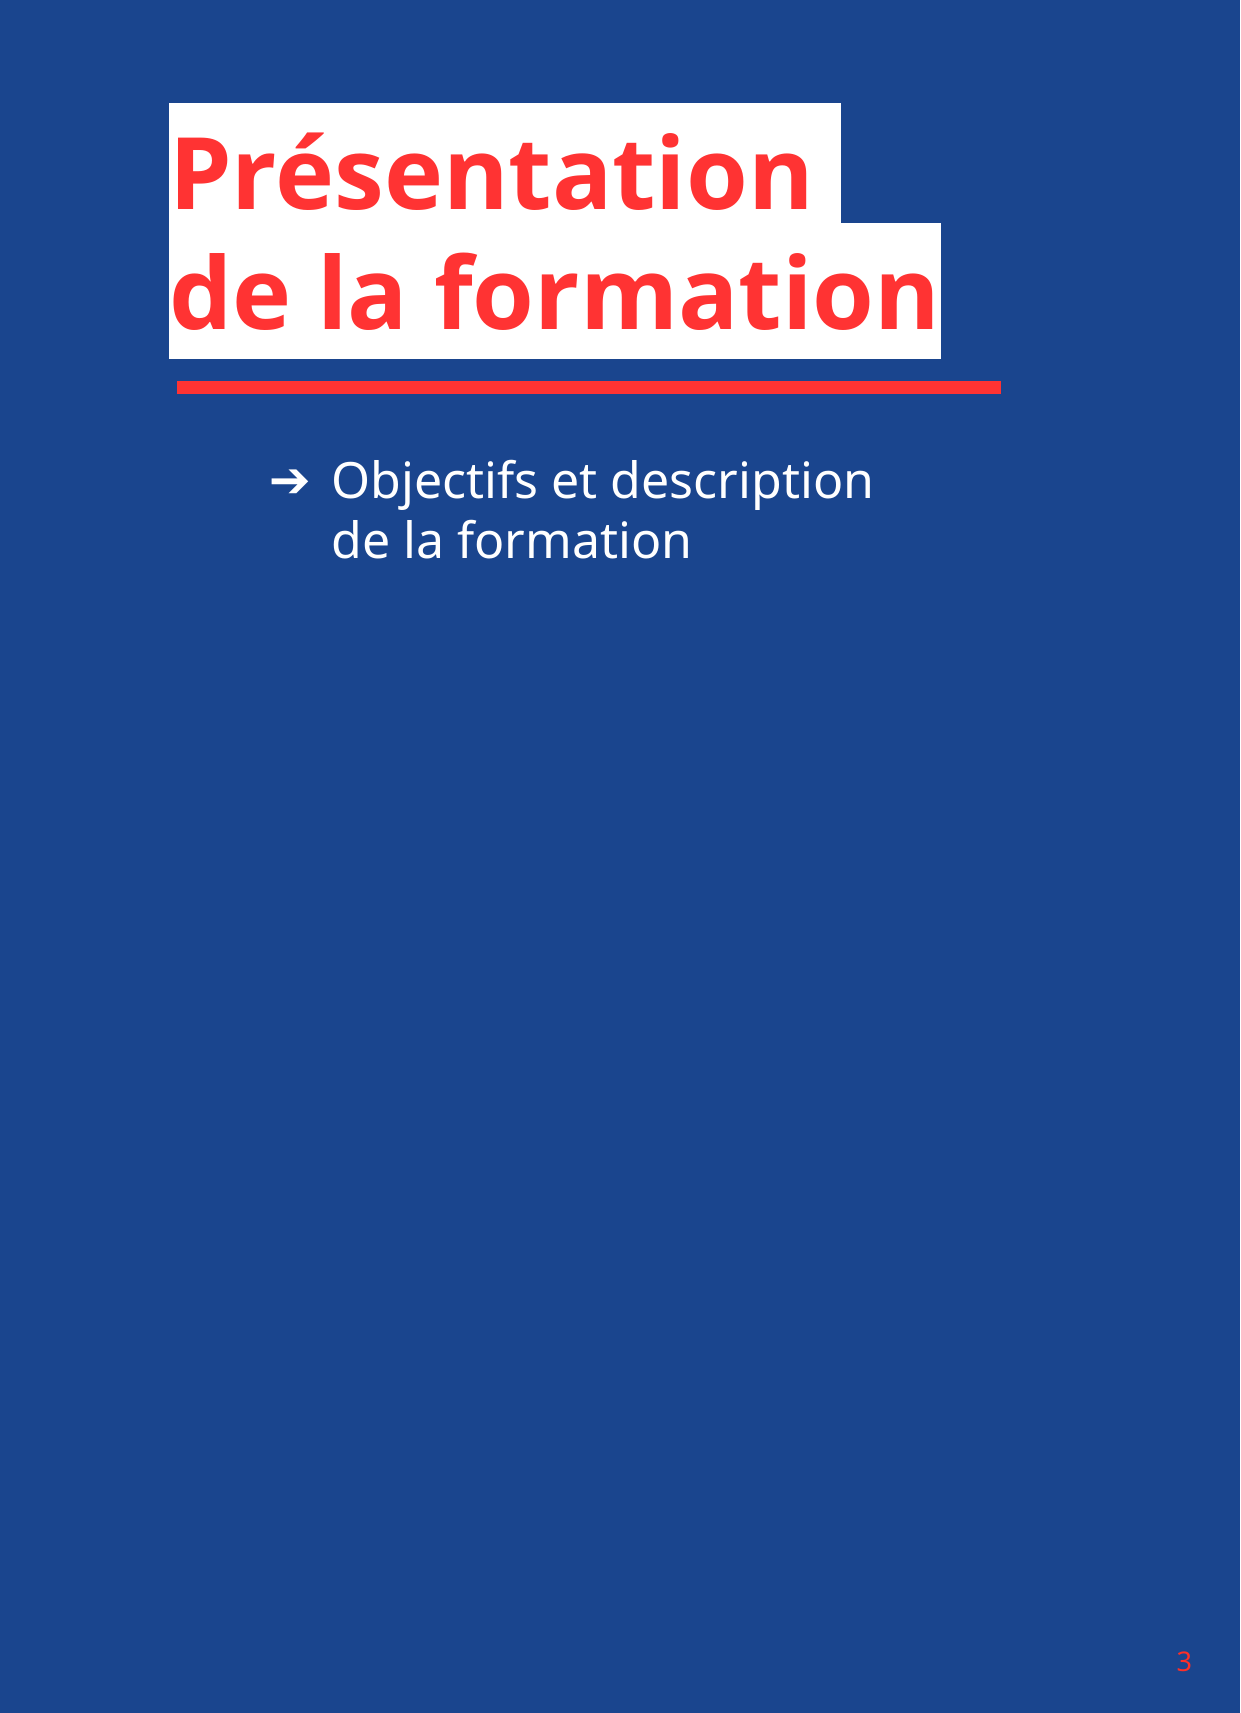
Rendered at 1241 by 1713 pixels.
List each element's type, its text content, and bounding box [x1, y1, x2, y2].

text_box Objectifs et description de la formation [248, 440, 1157, 576]
slide_number ‹#› [1136, 1621, 1211, 1705]
text_box Présentation de la formation [117, 101, 1157, 357]
